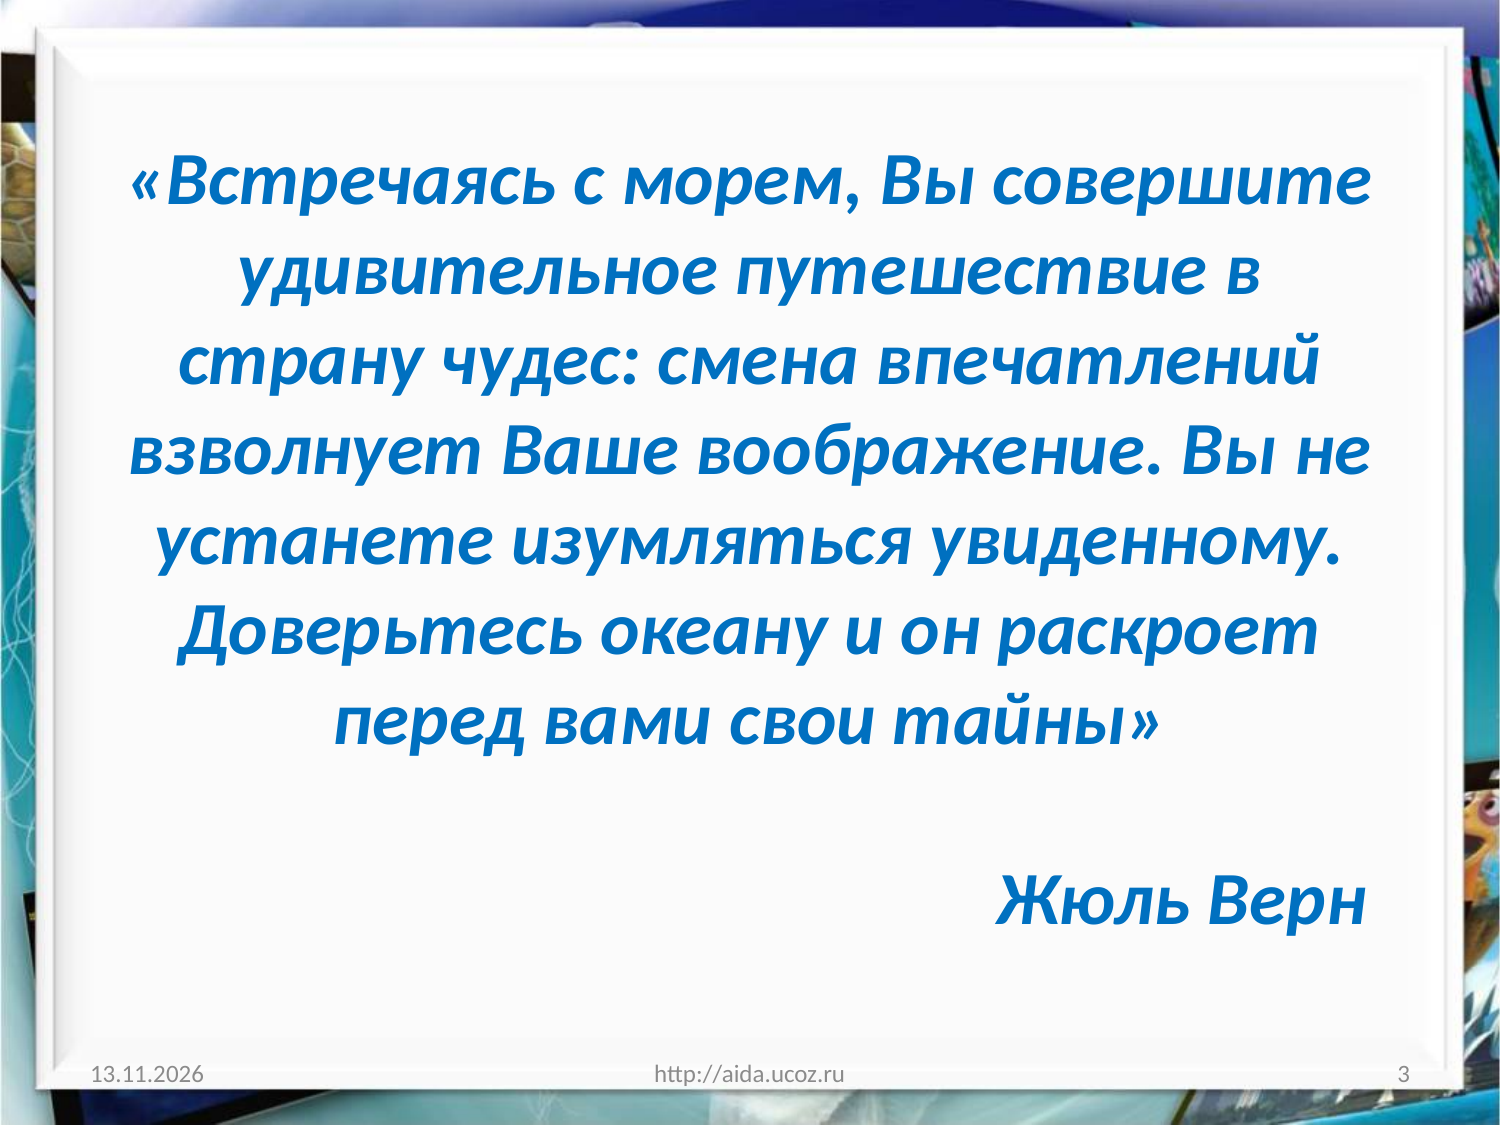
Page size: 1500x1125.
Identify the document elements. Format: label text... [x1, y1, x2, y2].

picture [0, 0, 1500, 1125]
title «Встречаясь с морем, Вы совершите удивительное путешествие в страну чудес: смена впечатлений взволнует Ваше воображение. Вы не устанете изумляться увиденному. Доверьтесь океану и он раскроет перед вами свои тайны» Жюль Верн [93, 81, 1407, 1009]
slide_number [75, 1042, 425, 1103]
footer http://aida.ucoz.ru [512, 1042, 988, 1103]
slide_number 3 [1074, 1042, 1425, 1103]
